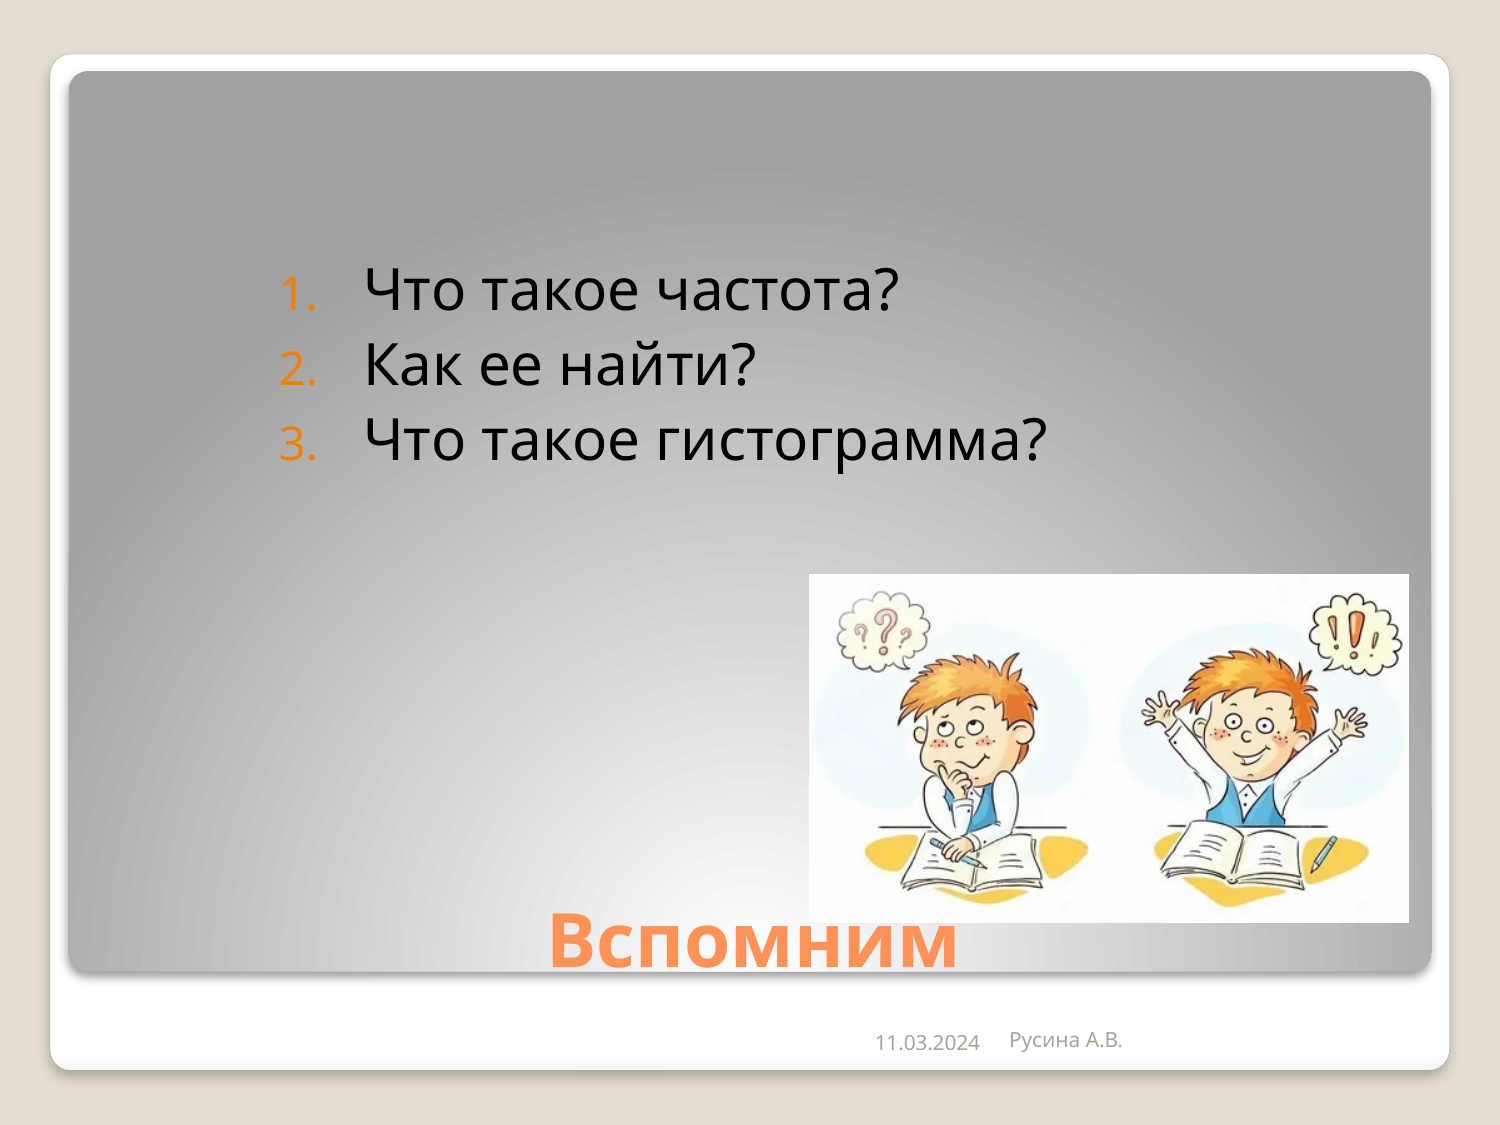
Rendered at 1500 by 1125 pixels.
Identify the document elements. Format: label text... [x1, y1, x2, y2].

footer Русина А.В. [994, 1002, 1370, 1063]
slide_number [619, 1002, 994, 1063]
picture [808, 573, 1410, 924]
title Вспомним [82, 817, 1425, 990]
list Что такое частота? Как ее найти? Что такое гистограмма? [235, 237, 1466, 587]
